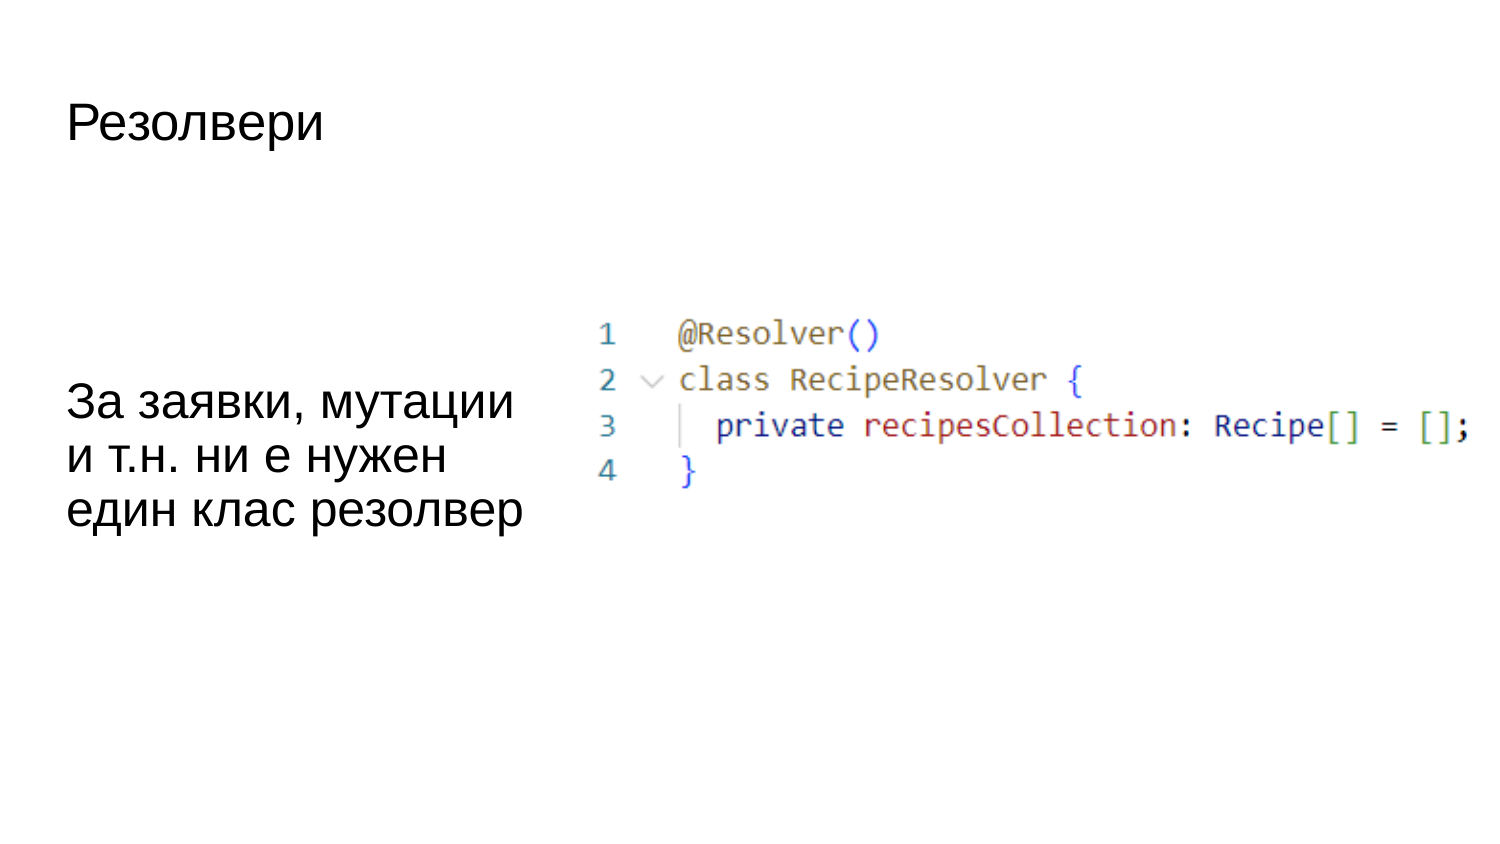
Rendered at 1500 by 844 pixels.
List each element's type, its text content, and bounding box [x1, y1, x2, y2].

title Резолвери [51, 72, 419, 167]
picture [560, 312, 1488, 503]
list За заявки, мутации и т.н. ни е нужен един клас резолвер [51, 360, 561, 567]
